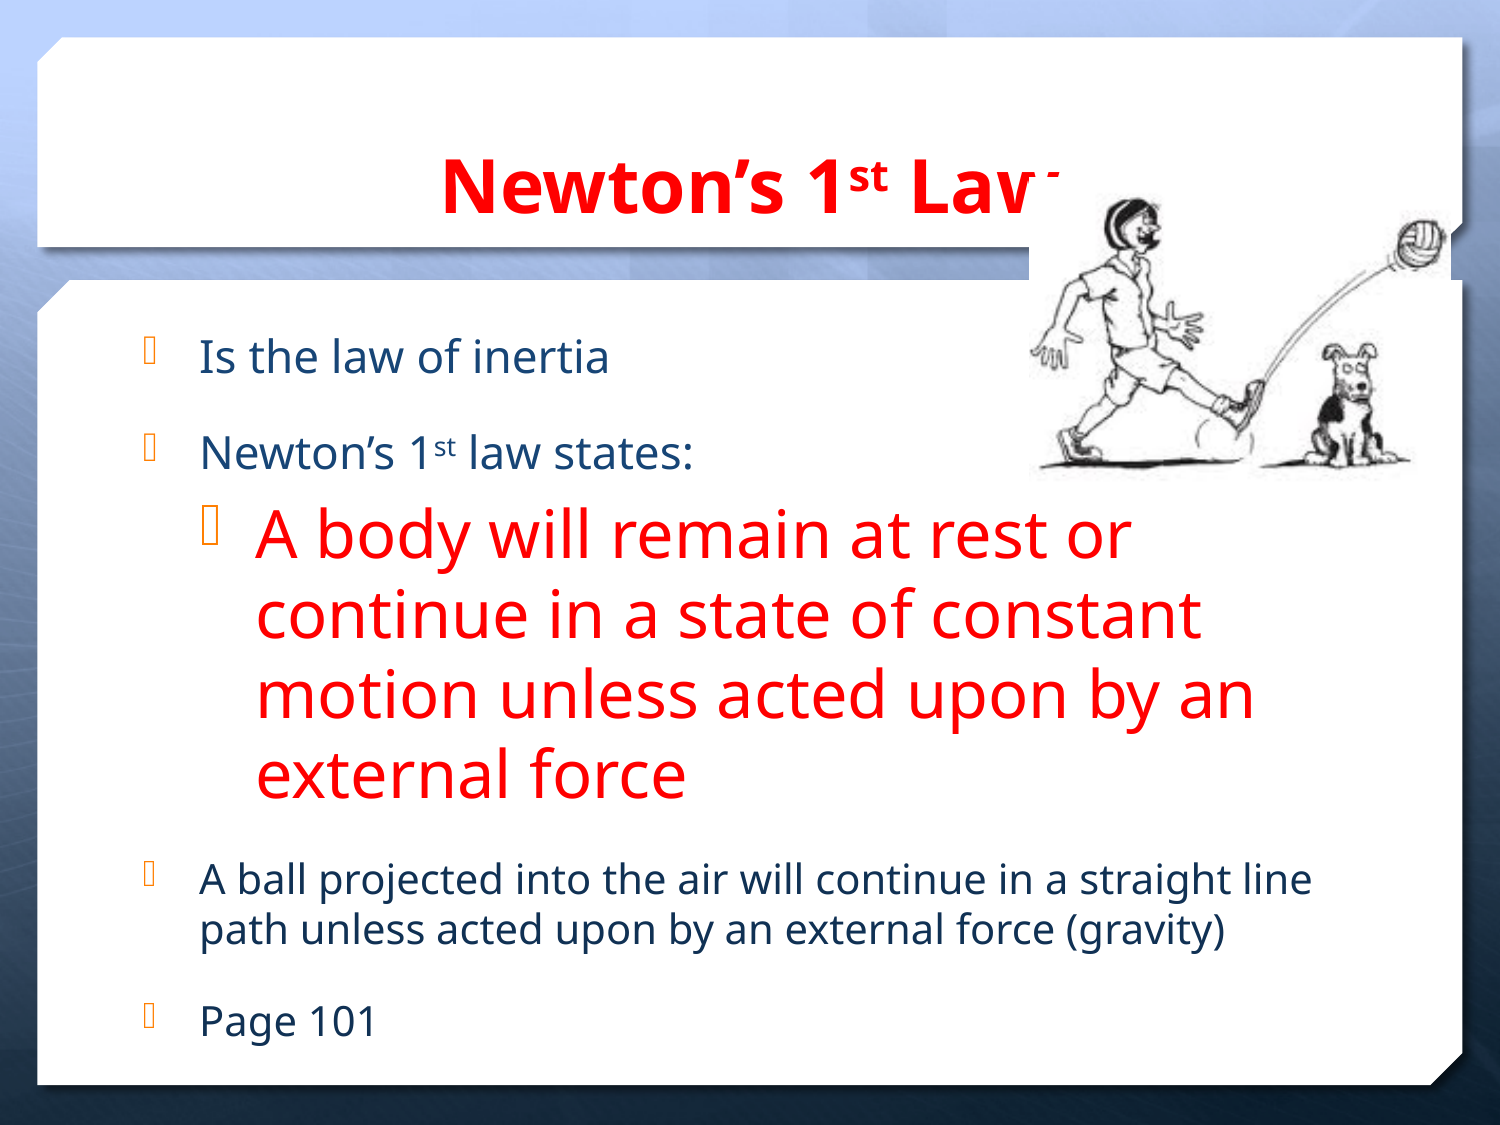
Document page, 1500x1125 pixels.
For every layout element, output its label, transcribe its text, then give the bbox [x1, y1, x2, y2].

list Is the law of inertia Newton’s 1st law states: A body will remain at rest or continue in a state of constant motion unless acted upon by an external force A ball projected into the air will continue in a straight line path unless acted upon by an external force (gravity) Page 101 [127, 319, 1372, 978]
title Newton’s 1st Law [127, 48, 1372, 236]
picture [1028, 176, 1451, 494]
